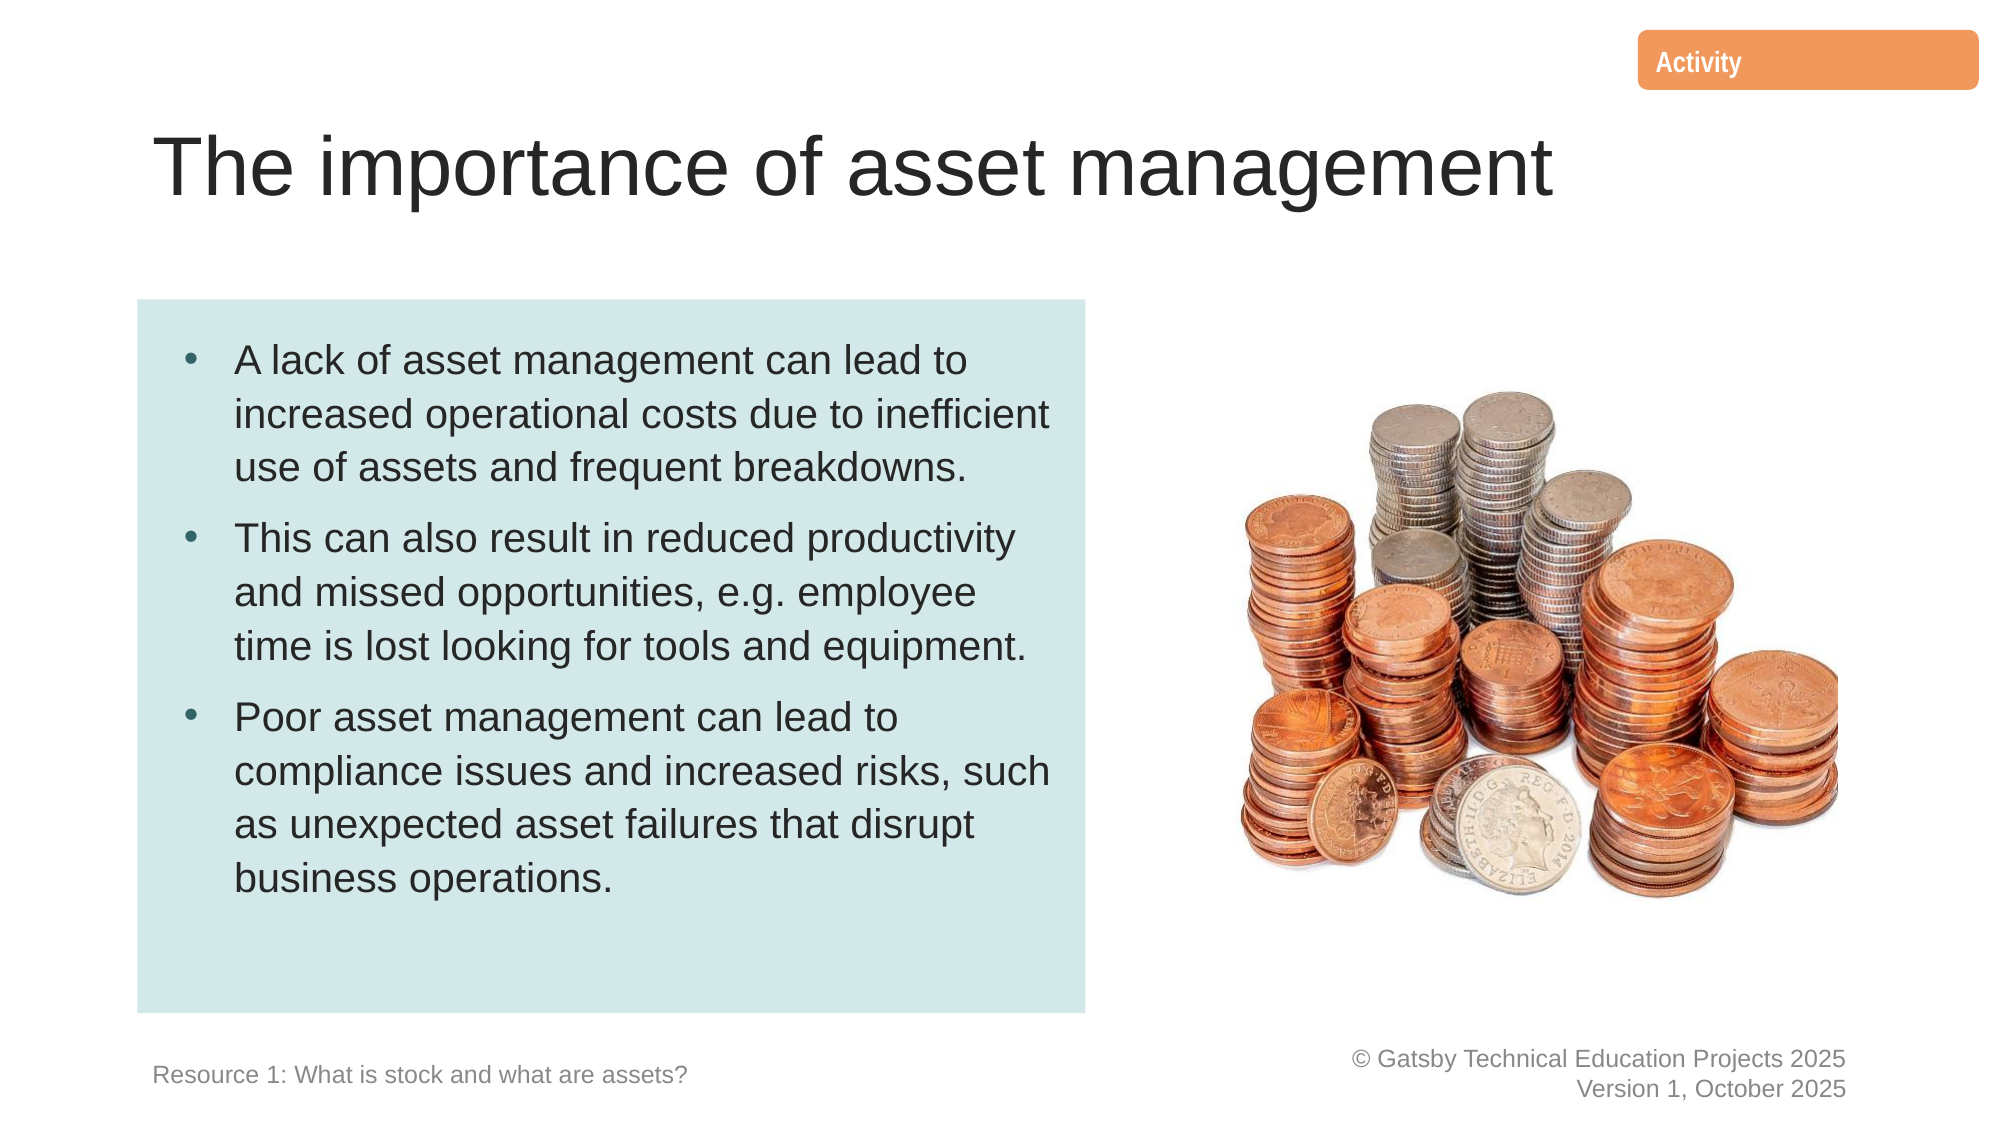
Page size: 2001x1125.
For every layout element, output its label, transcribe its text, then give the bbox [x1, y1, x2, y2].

picture [1217, 324, 1839, 943]
text_box Activity [1637, 29, 1979, 90]
list Resource 1: What is stock and what are assets? [137, 1042, 829, 1103]
title The importance of asset management [137, 59, 1863, 278]
list A lack of asset management can lead to increased operational costs due to inefficient use of assets and frequent breakdowns. This can also result in reduced productivity and missed opportunities, e.g. employee time is lost looking for tools and equipment. Poor asset management can lead to compliance issues and increased risks, such as unexpected asset failures that disrupt business operations. [137, 299, 1086, 1014]
